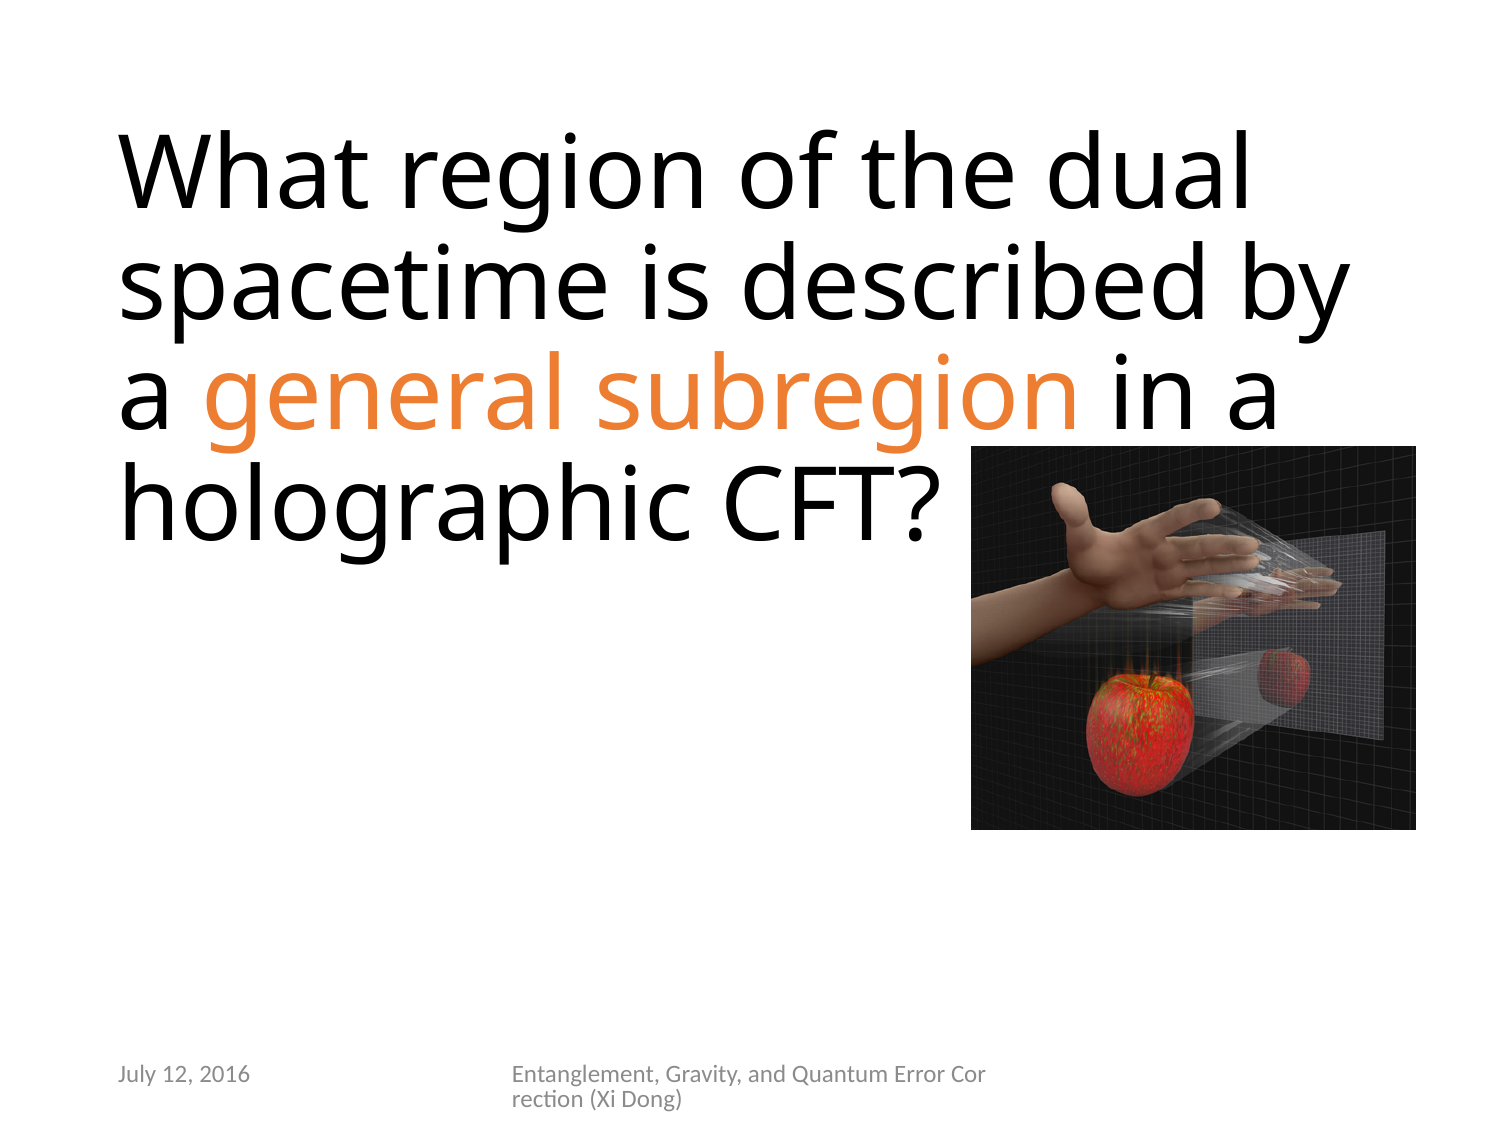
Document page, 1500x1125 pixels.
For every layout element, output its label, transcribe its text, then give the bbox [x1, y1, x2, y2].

picture [971, 446, 1416, 830]
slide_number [103, 1042, 441, 1103]
title What region of the dual spacetime is described by a general subregion in a holographic CFT? [102, 102, 1397, 571]
footer Entanglement, Gravity, and Quantum Error Correction (Xi Dong) [496, 1042, 1004, 1103]
